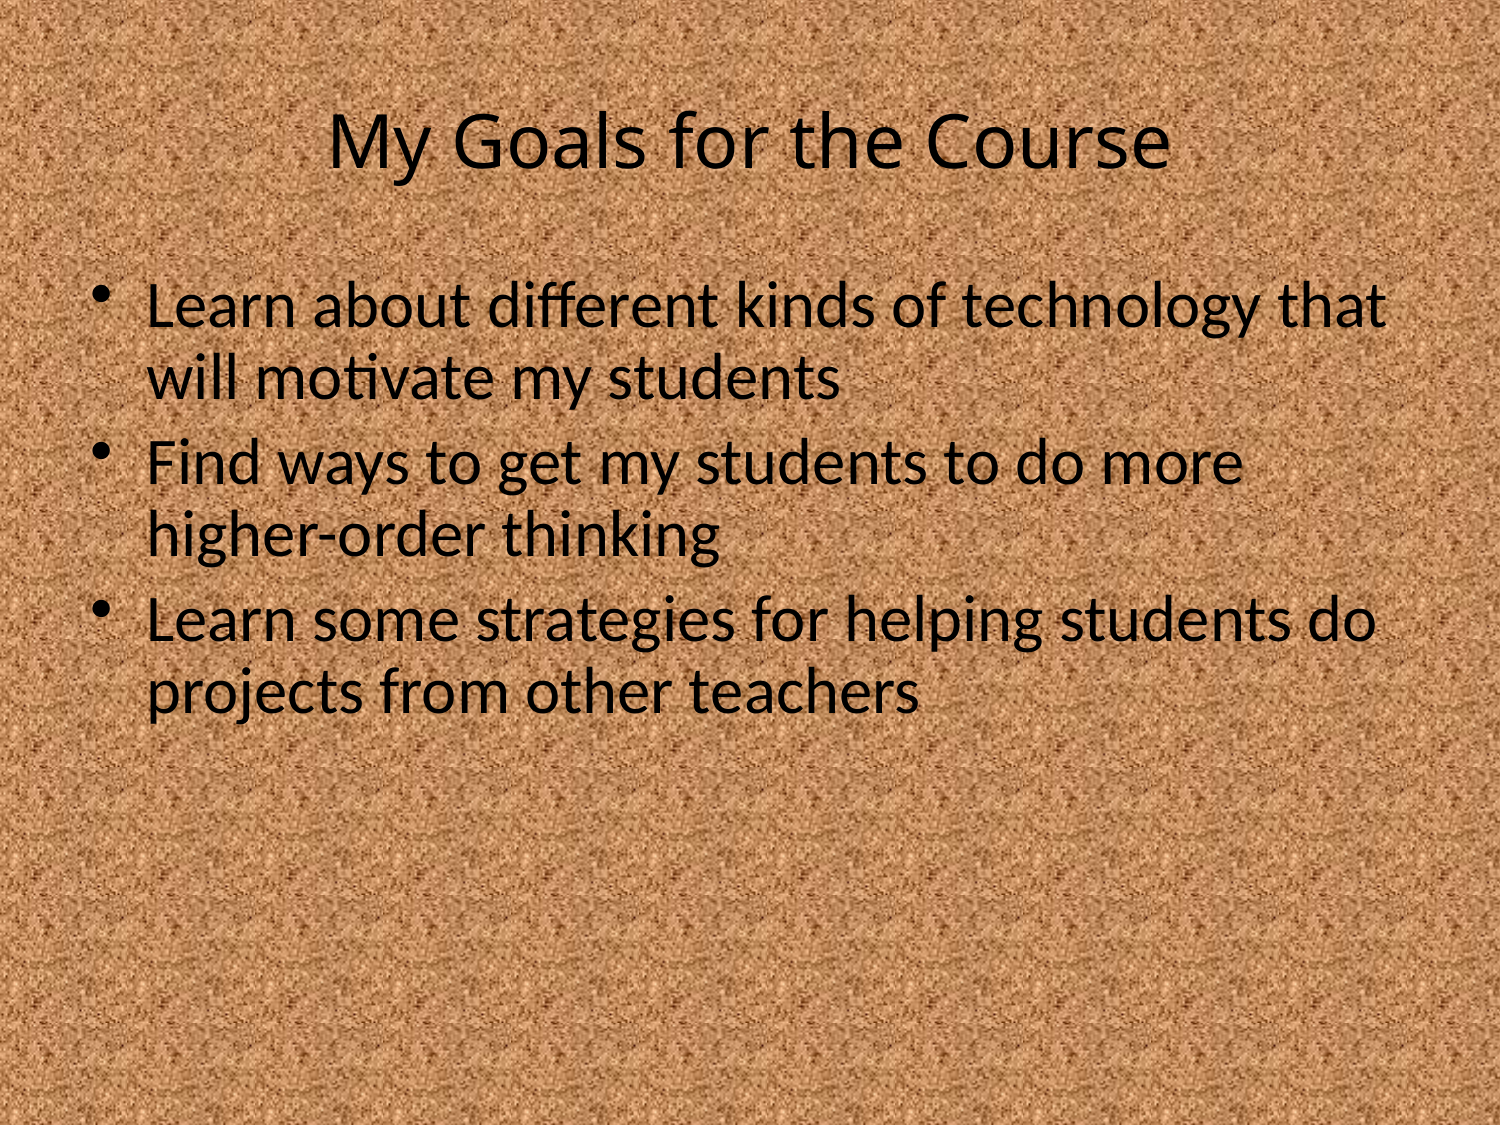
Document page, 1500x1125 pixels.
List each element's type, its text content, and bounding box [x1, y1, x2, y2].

picture [0, 0, 1500, 1125]
list Learn about different kinds of technology that will motivate my students Find ways to get my students to do more higher-order thinking Learn some strategies for helping students do projects from other teachers [75, 262, 1425, 1005]
title My Goals for the Course [75, 45, 1425, 233]
